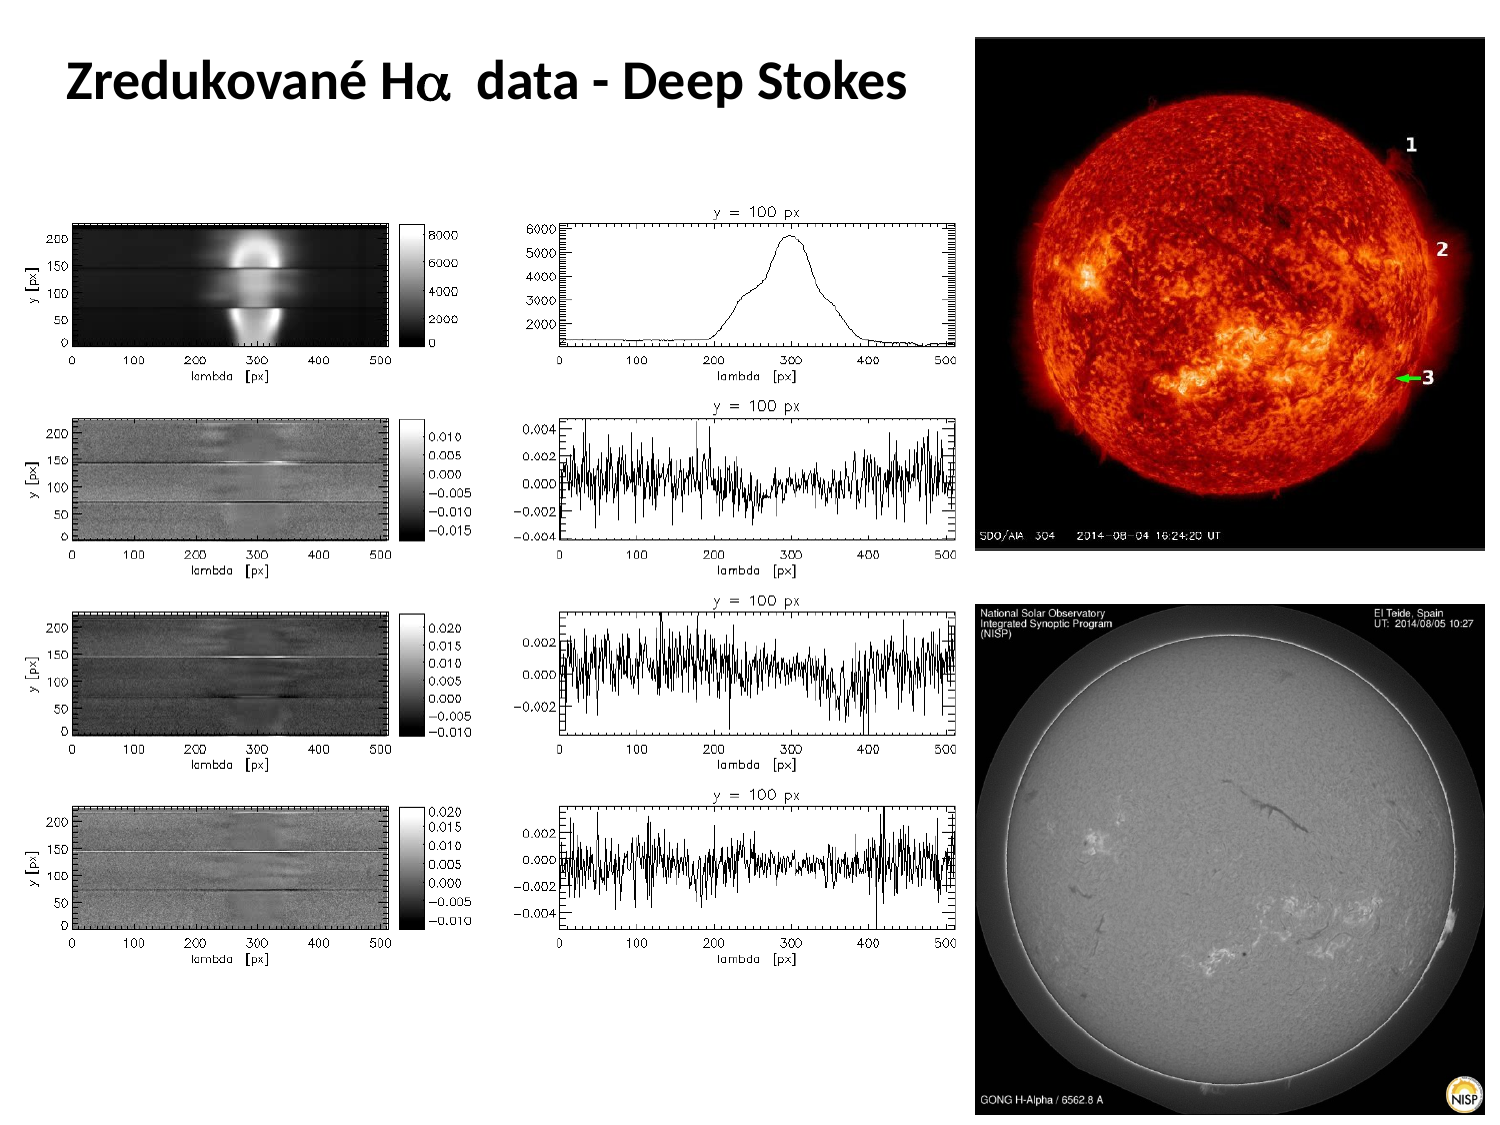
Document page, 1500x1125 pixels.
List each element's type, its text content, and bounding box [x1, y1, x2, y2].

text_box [0, 199, 976, 978]
picture [974, 37, 1486, 552]
picture [974, 604, 1486, 1116]
title Zredukované H data - Deep Stokes [0, 12, 975, 143]
